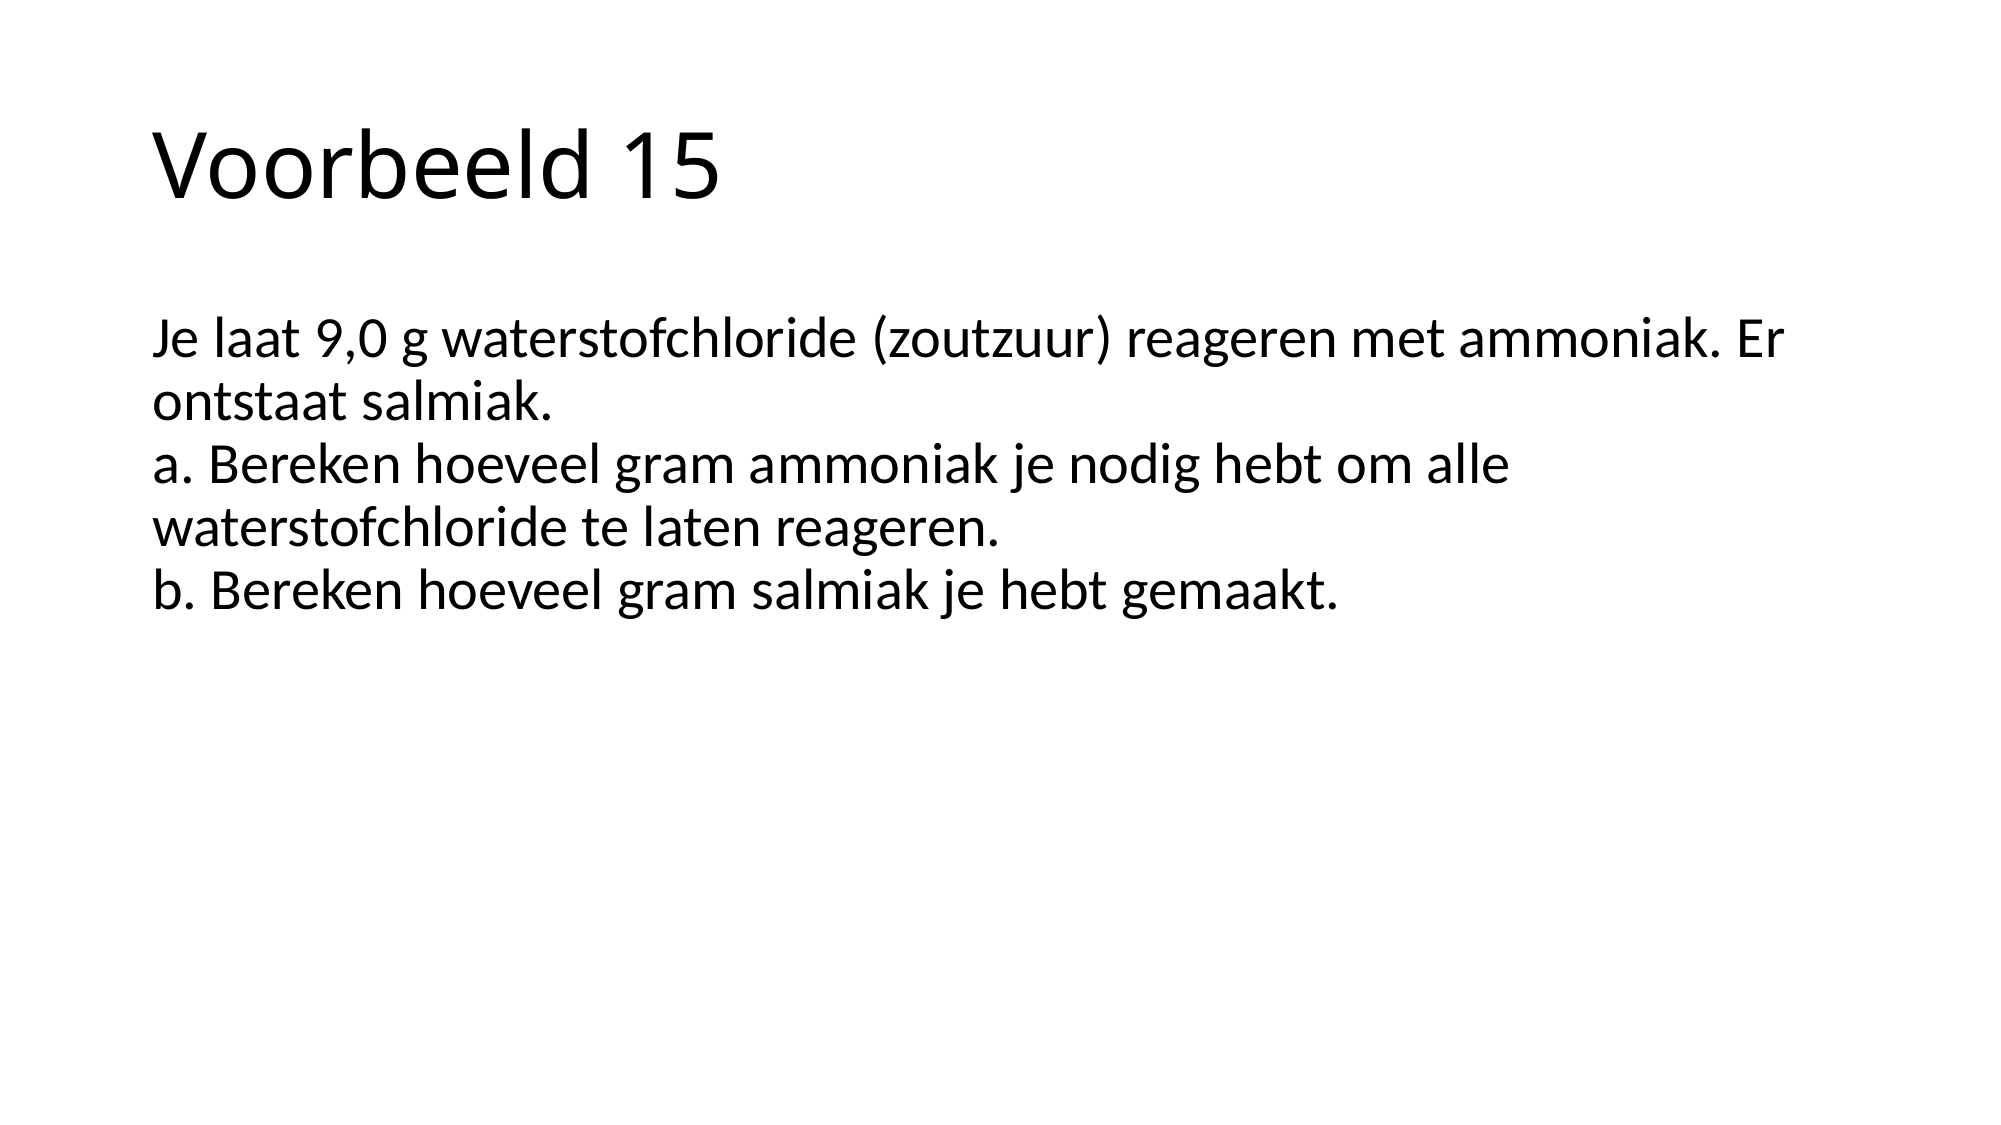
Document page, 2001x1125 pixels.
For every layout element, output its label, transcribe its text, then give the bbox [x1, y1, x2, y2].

title Voorbeeld 15 [137, 59, 1863, 278]
list Je laat 9,0 g waterstofchloride (zoutzuur) reageren met ammoniak. Er ontstaat salmiak. a. Bereken hoeveel gram ammoniak je nodig hebt om alle waterstofchloride te laten reageren. b. Bereken hoeveel gram salmiak je hebt gemaakt. [137, 299, 1863, 1014]
